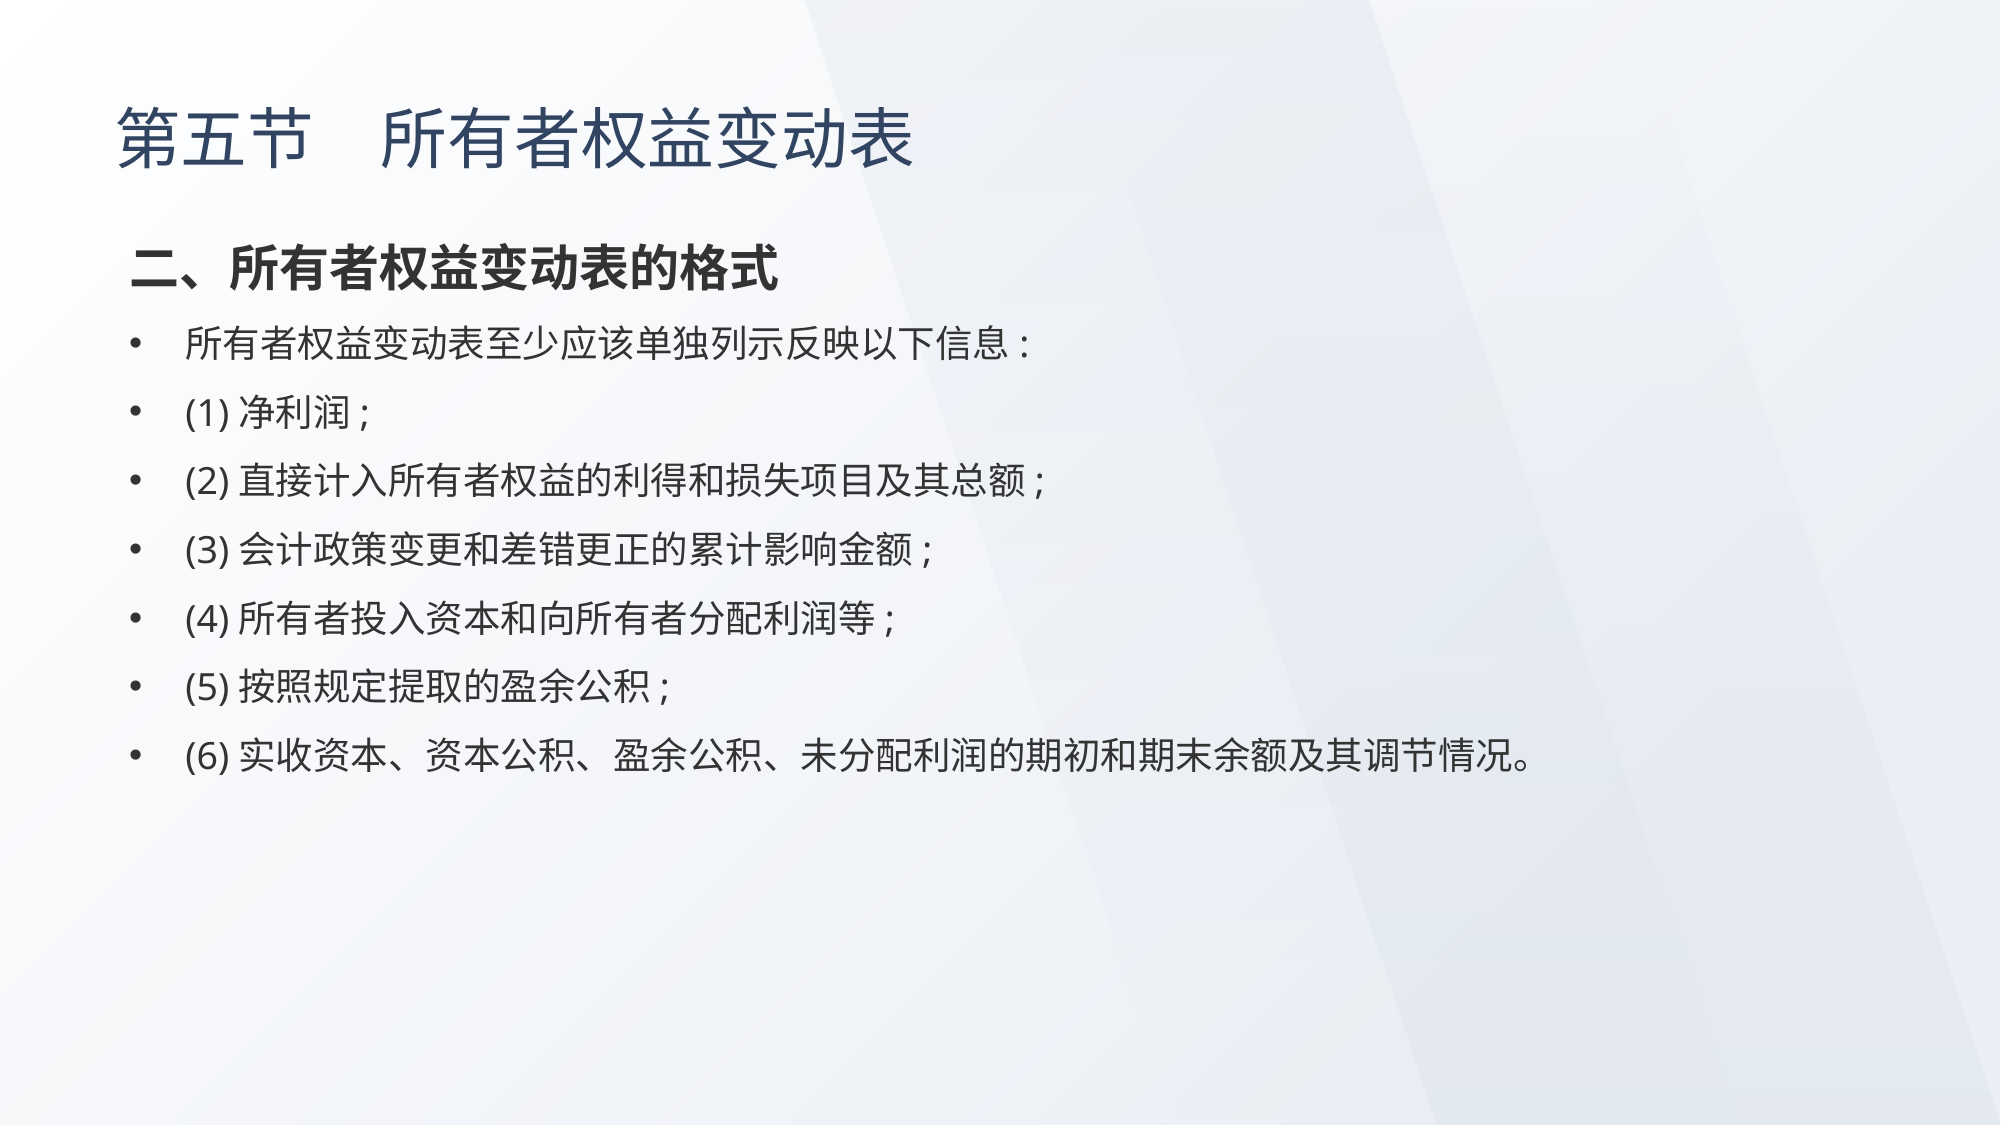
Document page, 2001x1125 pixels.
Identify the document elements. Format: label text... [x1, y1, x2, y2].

title 第五节 所有者权益变动表 [114, 59, 1886, 178]
text_box 二、所有者权益变动表的格式 所有者权益变动表至少应该单独列示反映以下信息: (1)净利润; (2)直接计入所有者权益的利得和损失项目及其总额; (3)会计政策变更和差错更正的累计影响金额; (4)所有者投入资本和向所有者分配利润等; (5)按照规定提取的盈余公积; (6)实收资本、资本公积、盈余公积、未分配利润的期初和期末余额及其调节情况。 [114, 213, 1886, 1013]
